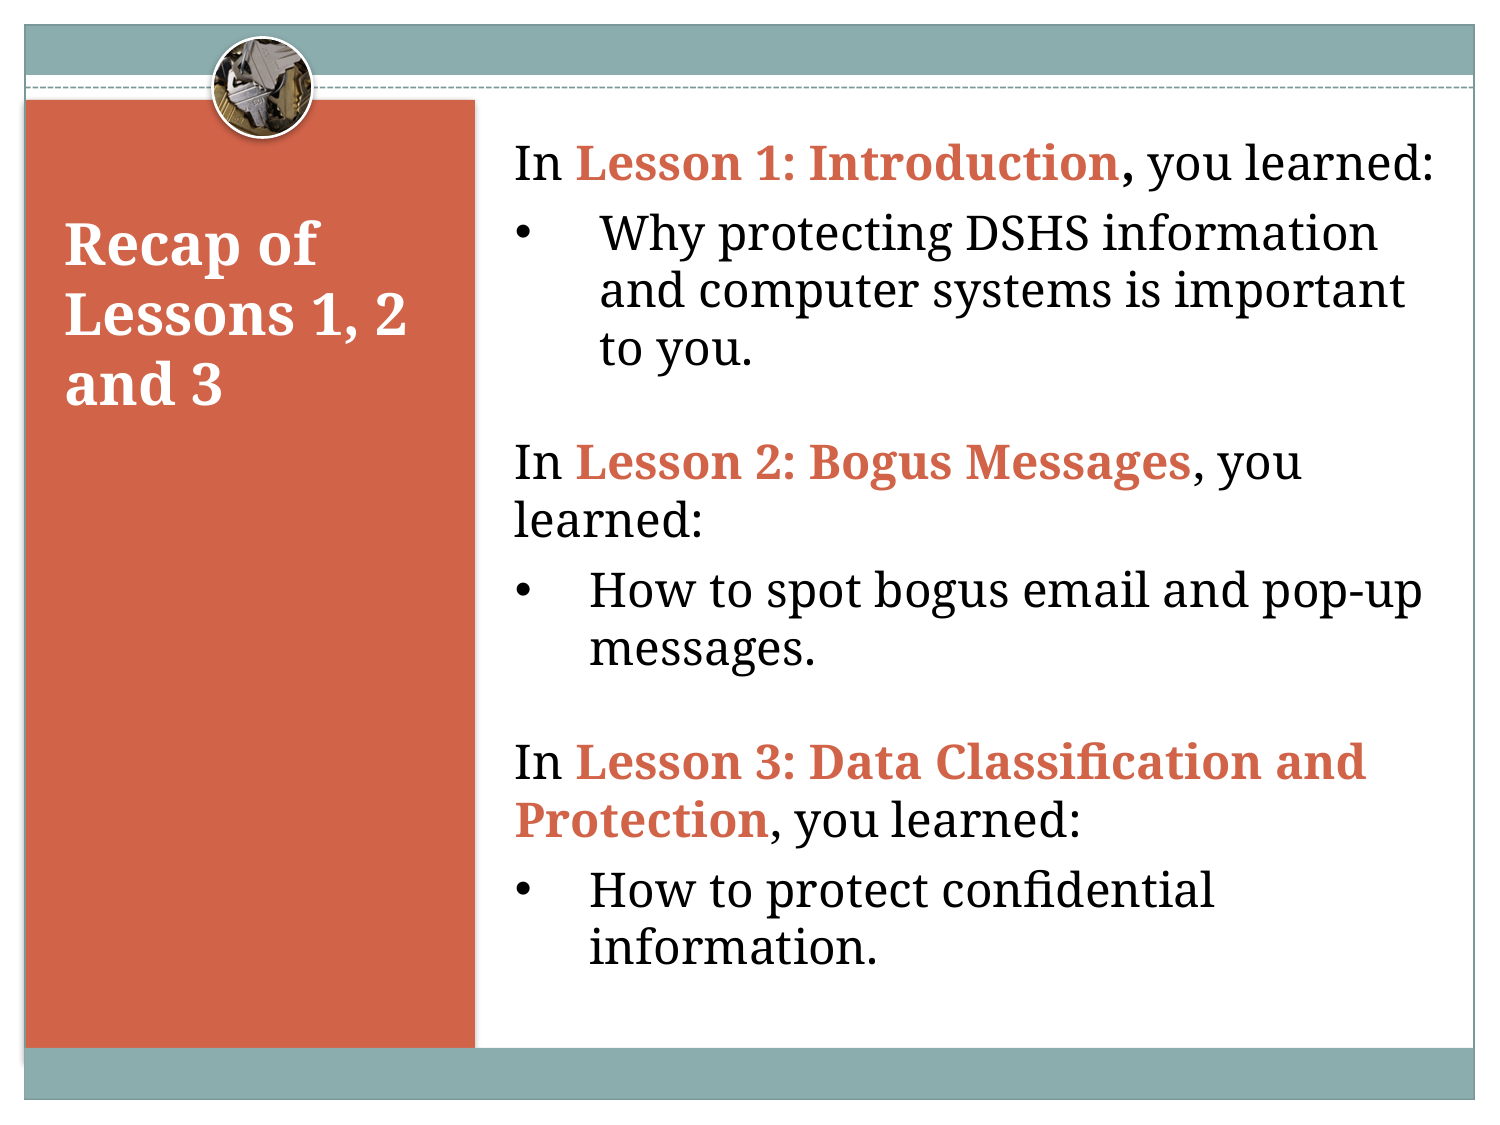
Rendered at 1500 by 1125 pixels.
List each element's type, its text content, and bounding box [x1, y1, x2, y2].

text_box In Lesson 1: Introduction, you learned: Why protecting DSHS information and computer systems is important to you. In Lesson 2: Bogus Messages, you learned: How to spot bogus email and pop-up messages. In Lesson 3: Data Classification and Protection, you learned: How to protect confidential information. [499, 124, 1475, 982]
title Recap of Lessons 1, 2 and 3 [50, 174, 463, 425]
picture [214, 39, 311, 136]
